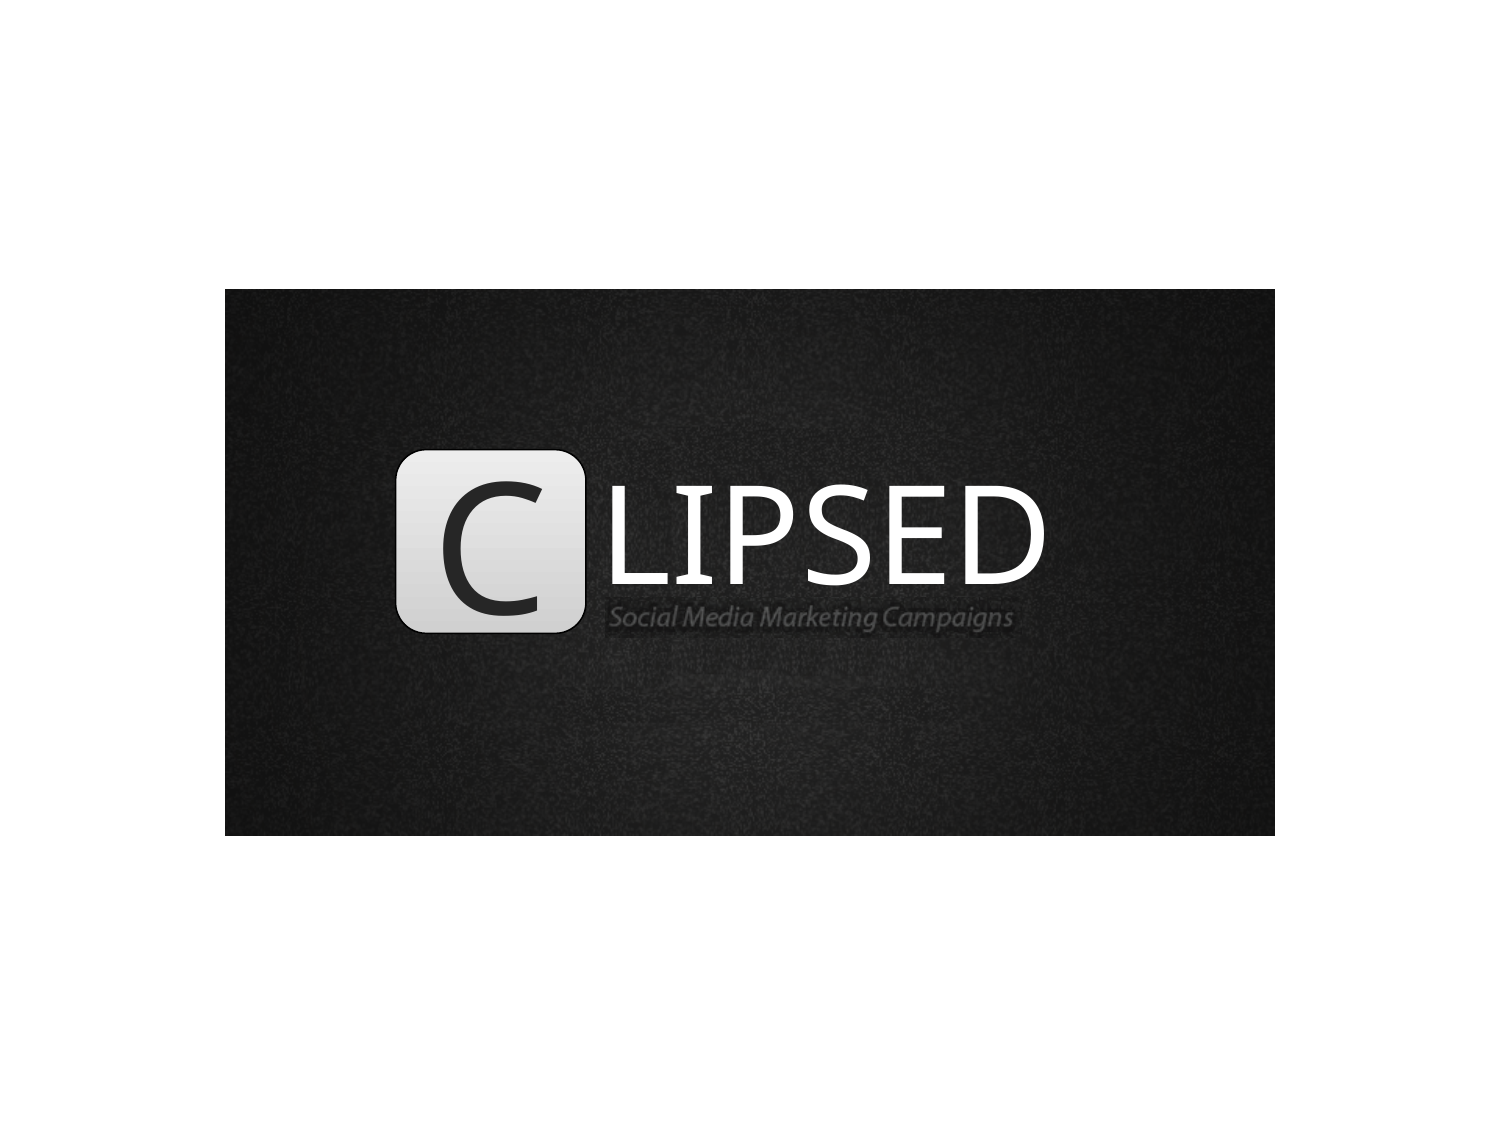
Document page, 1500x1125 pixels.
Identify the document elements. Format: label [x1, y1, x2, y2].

picture [224, 289, 1276, 836]
